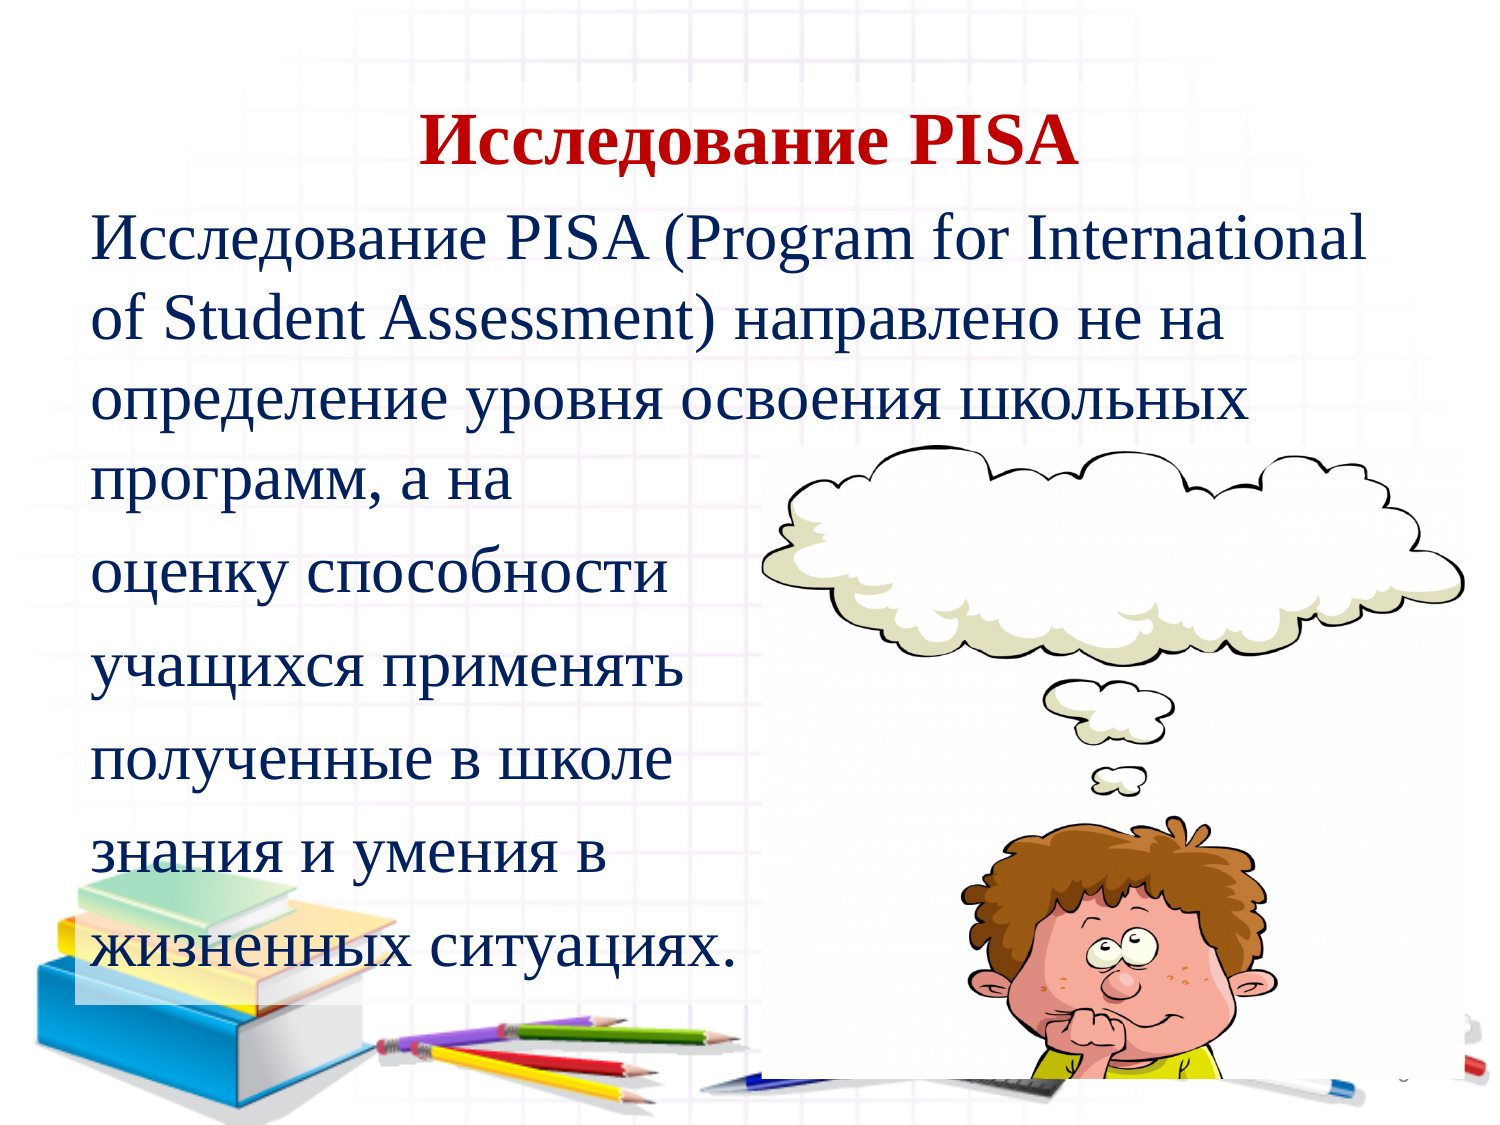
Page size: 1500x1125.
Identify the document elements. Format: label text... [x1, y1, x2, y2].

slide_number 6 [1074, 1088, 1425, 1103]
list Исследование PISA Исследование PISA (Program for International of Student Assessment) направлено не на определение уровня освоения школьных программ, а на оценку способности учащихся применять полученные в школе знания и умения в жизненных ситуациях. [75, 82, 1425, 1005]
picture [0, 0, 1500, 1125]
